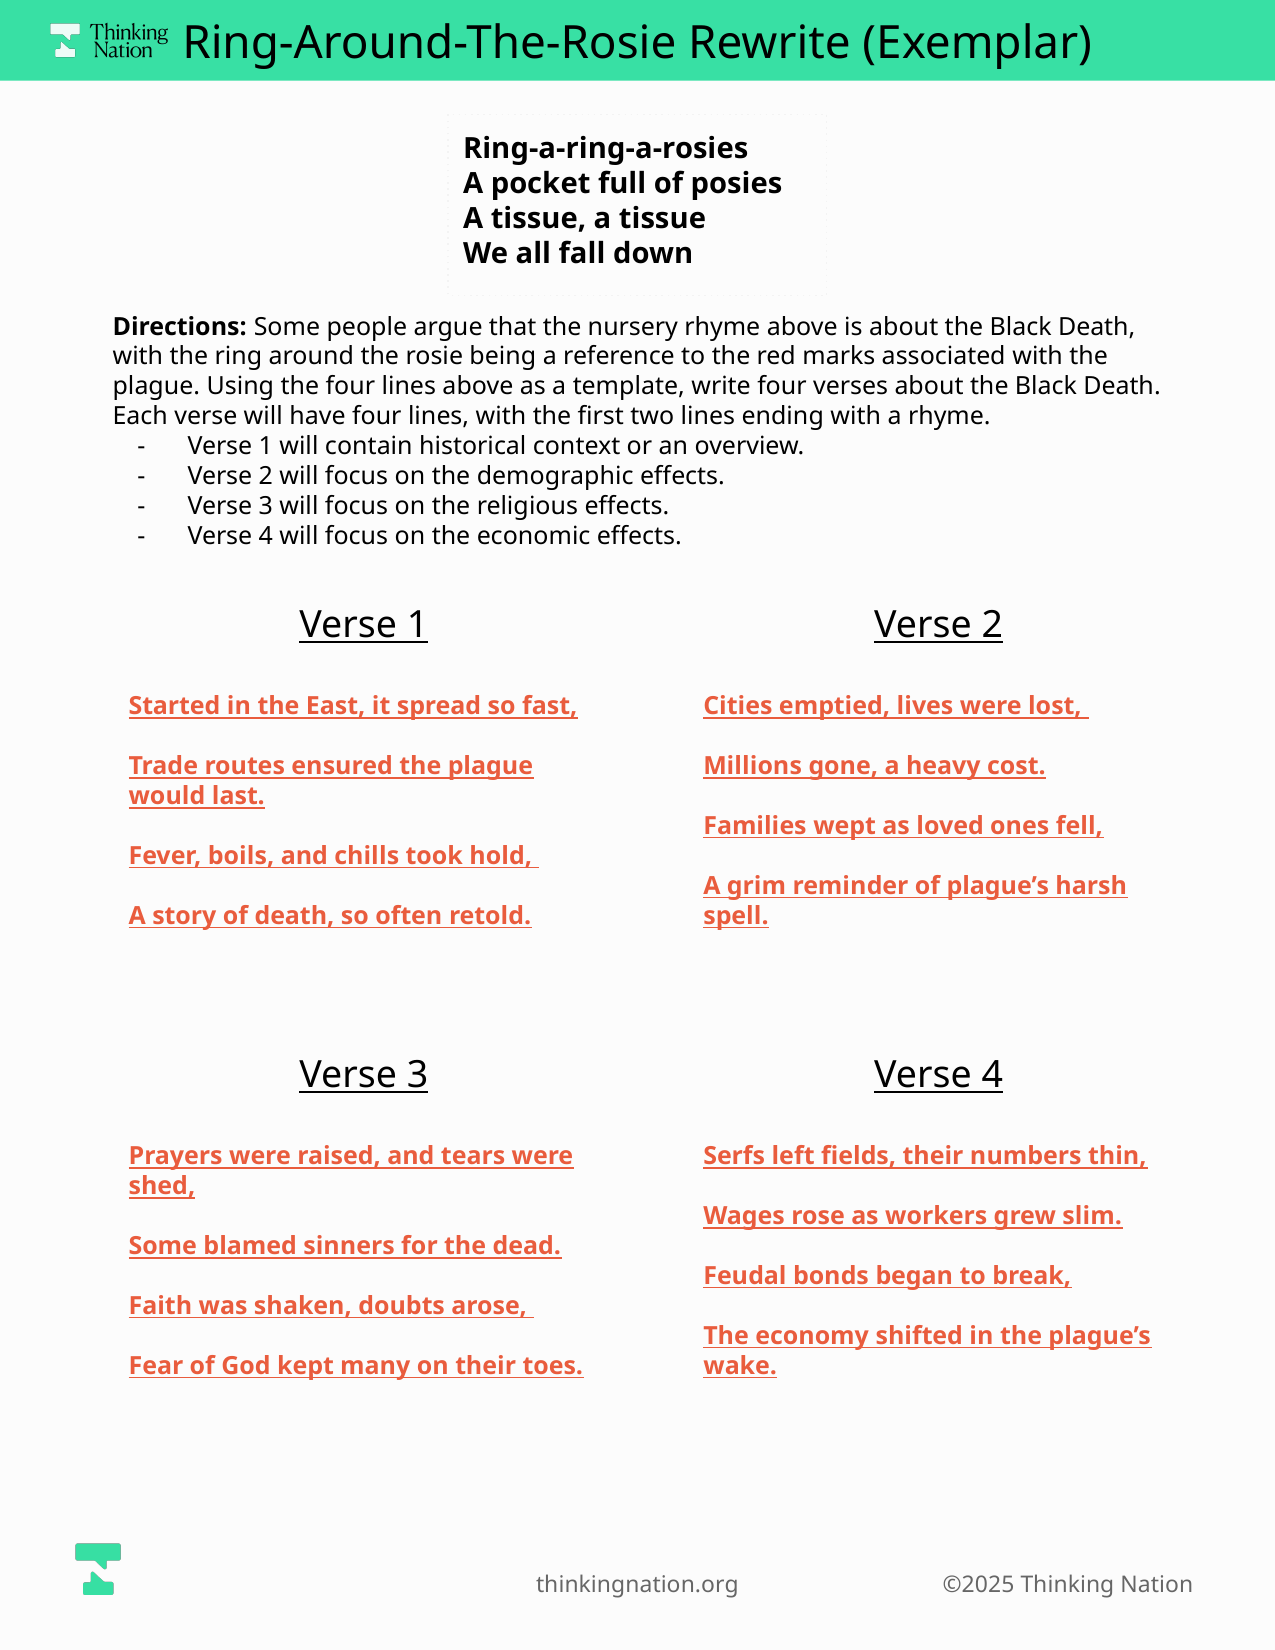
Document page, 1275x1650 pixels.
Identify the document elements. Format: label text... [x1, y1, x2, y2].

text_box Ring-a-ring-a-rosies A pocket full of posies A tissue, a tissue We all fall down [448, 114, 827, 296]
text_box [456, 1534, 1275, 1613]
picture [36, 12, 172, 69]
text_box Verse 4 Serfs left fields, their numbers thin, Wages rose as workers grew slim. Feudal bonds began to break, The economy shifted in the plague’s wake. [688, 1034, 1189, 1515]
text_box Verse 2 Cities emptied, lives were lost, Millions gone, a heavy cost. Families wept as loved ones fell, A grim reminder of plague’s harsh spell. [688, 584, 1189, 1034]
picture [62, 1533, 134, 1605]
text_box Verse 3 Prayers were raised, and tears were shed, Some blamed sinners for the dead. Faith was shaken, doubts arose, Fear of God kept many on their toes. [113, 1034, 615, 1515]
text_box Verse 1 Started in the East, it spread so fast, Trade routes ensured the plague would last. Fever, boils, and chills took hold, A story of death, so often retold. [113, 584, 615, 1034]
text_box Ring-Around-The-Rosie Rewrite (Exemplar) [0, 0, 1275, 81]
text_box Directions: Some people argue that the nursery rhyme above is about the Black Death, with the ring around the rosie being a reference to the red marks associated with the plague. Using the four lines above as a template, write four verses about the Black Death. Each verse will have four lines, with the first two lines ending with a rhyme. Verse 1 will contain historical context or an overview. Verse 2 will focus on the demographic effects. Verse 3 will focus on the religious effects. Verse 4 will focus on the economic effects. [97, 294, 1178, 565]
